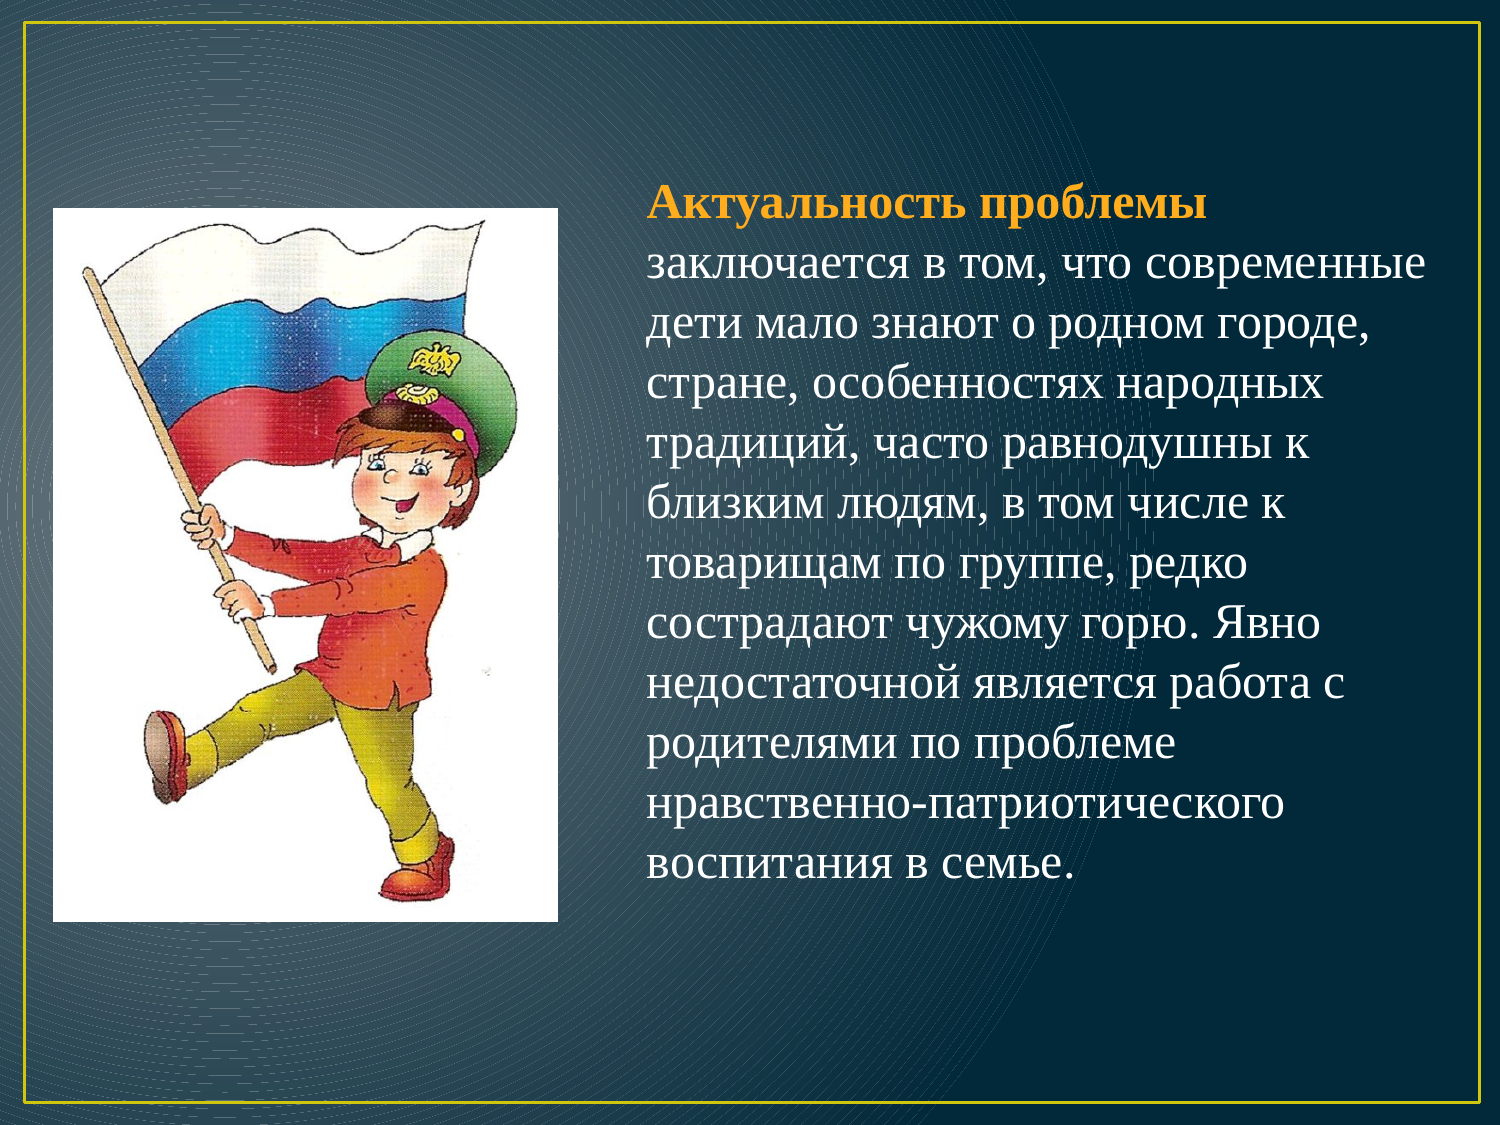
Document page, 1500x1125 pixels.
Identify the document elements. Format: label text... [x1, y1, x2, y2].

text_box Актуальность проблемы заключается в том, что современные дети мало знают о родном городе, стране, особенностях народных традиций, часто равнодушны к близким людям, в том числе к товарищам по группе, редко сострадают чужому горю. Явно недостаточной является работа с родителями по проблеме нравственно-патриотического воспитания в семье. [631, 160, 1459, 896]
picture [52, 207, 559, 923]
